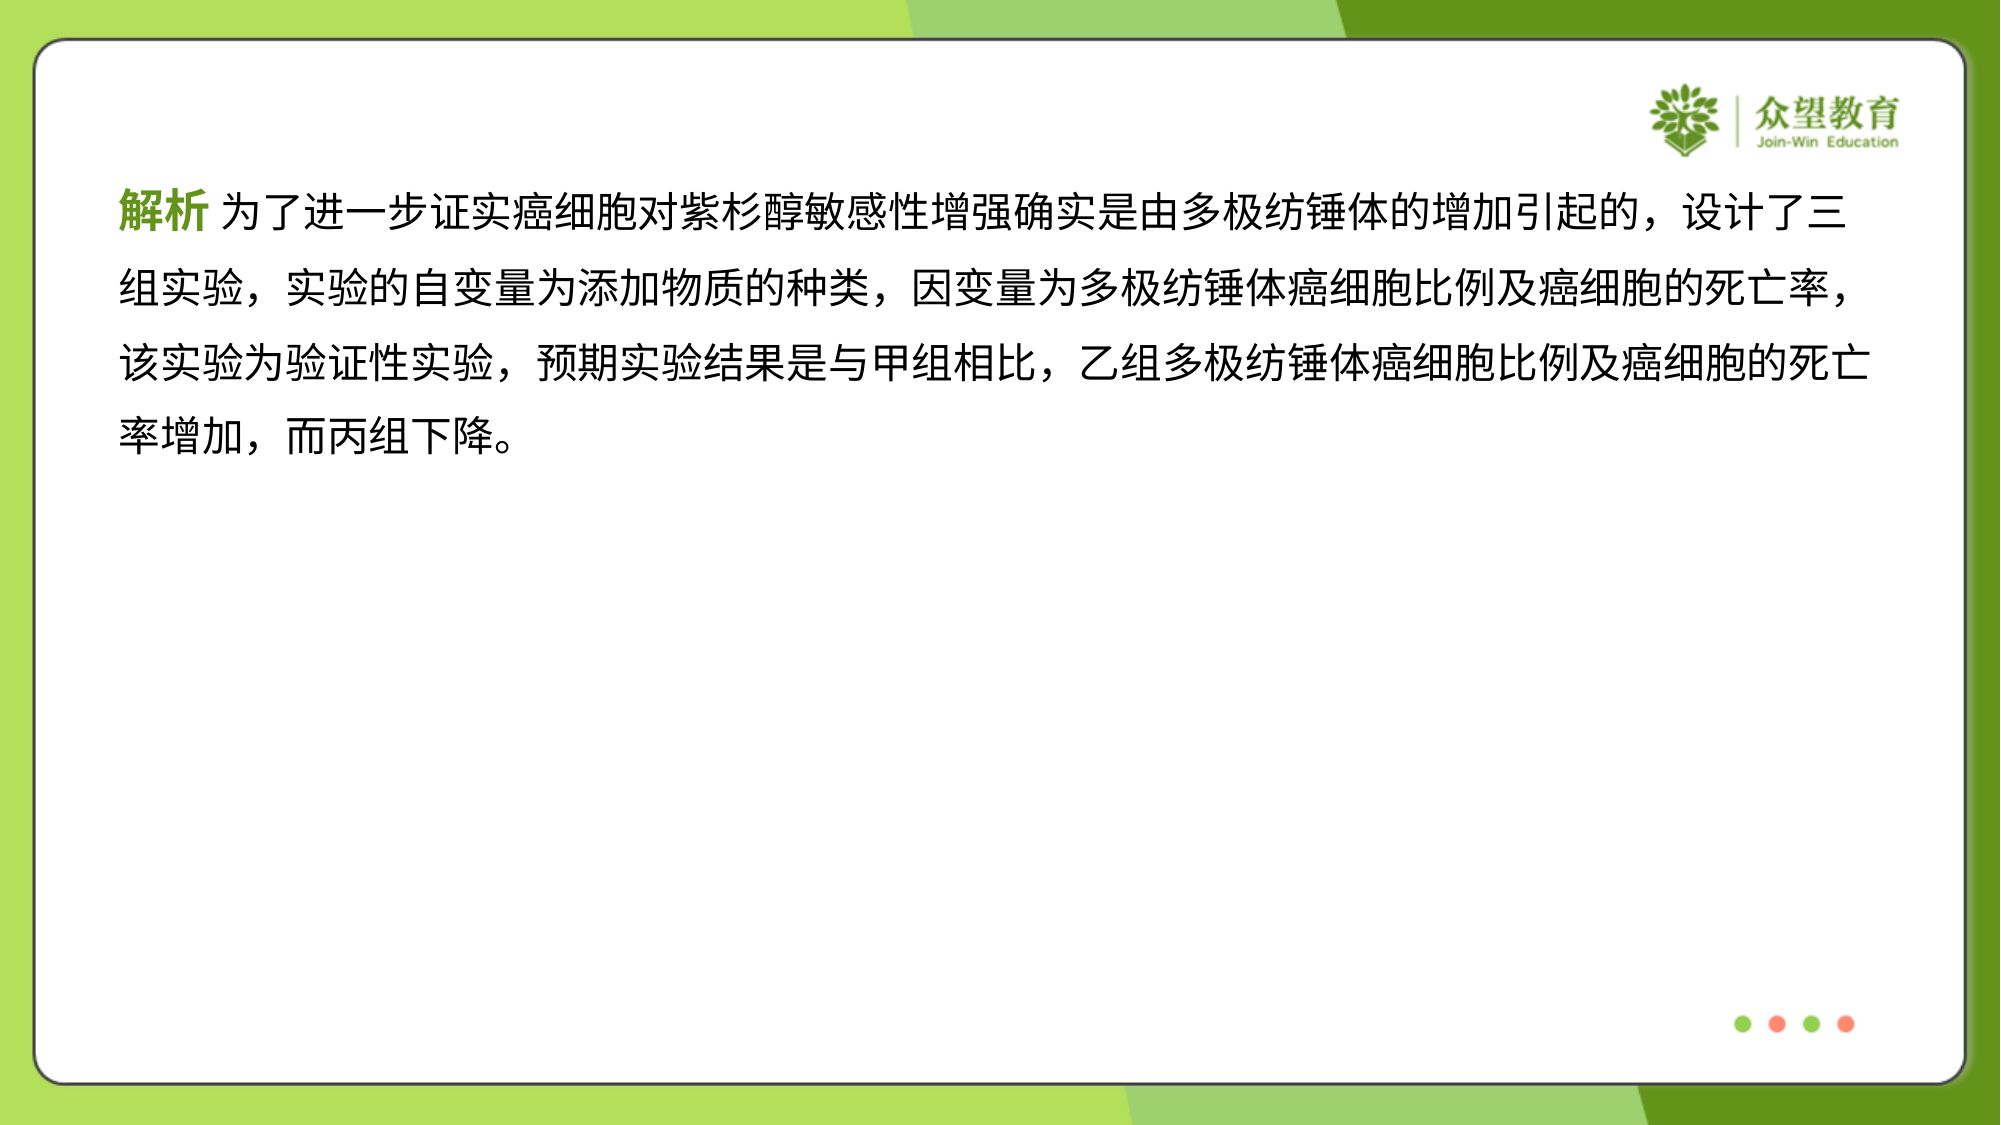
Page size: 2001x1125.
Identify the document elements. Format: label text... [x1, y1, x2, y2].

text_box 解析 为了进一步证实癌细胞对紫杉醇敏感性增强确实是由多极纺锤体的增加引起的，设计了三 组实验，实验的自变量为添加物质的种类，因变量为多极纺锤体癌细胞比例及癌细胞的死亡率， 该实验为验证性实验，预期实验结果是与甲组相比，乙组多极纺锤体癌细胞比例及癌细胞的死亡 率增加，而丙组下降。 [118, 159, 1883, 452]
picture [0, 0, 2000, 1125]
